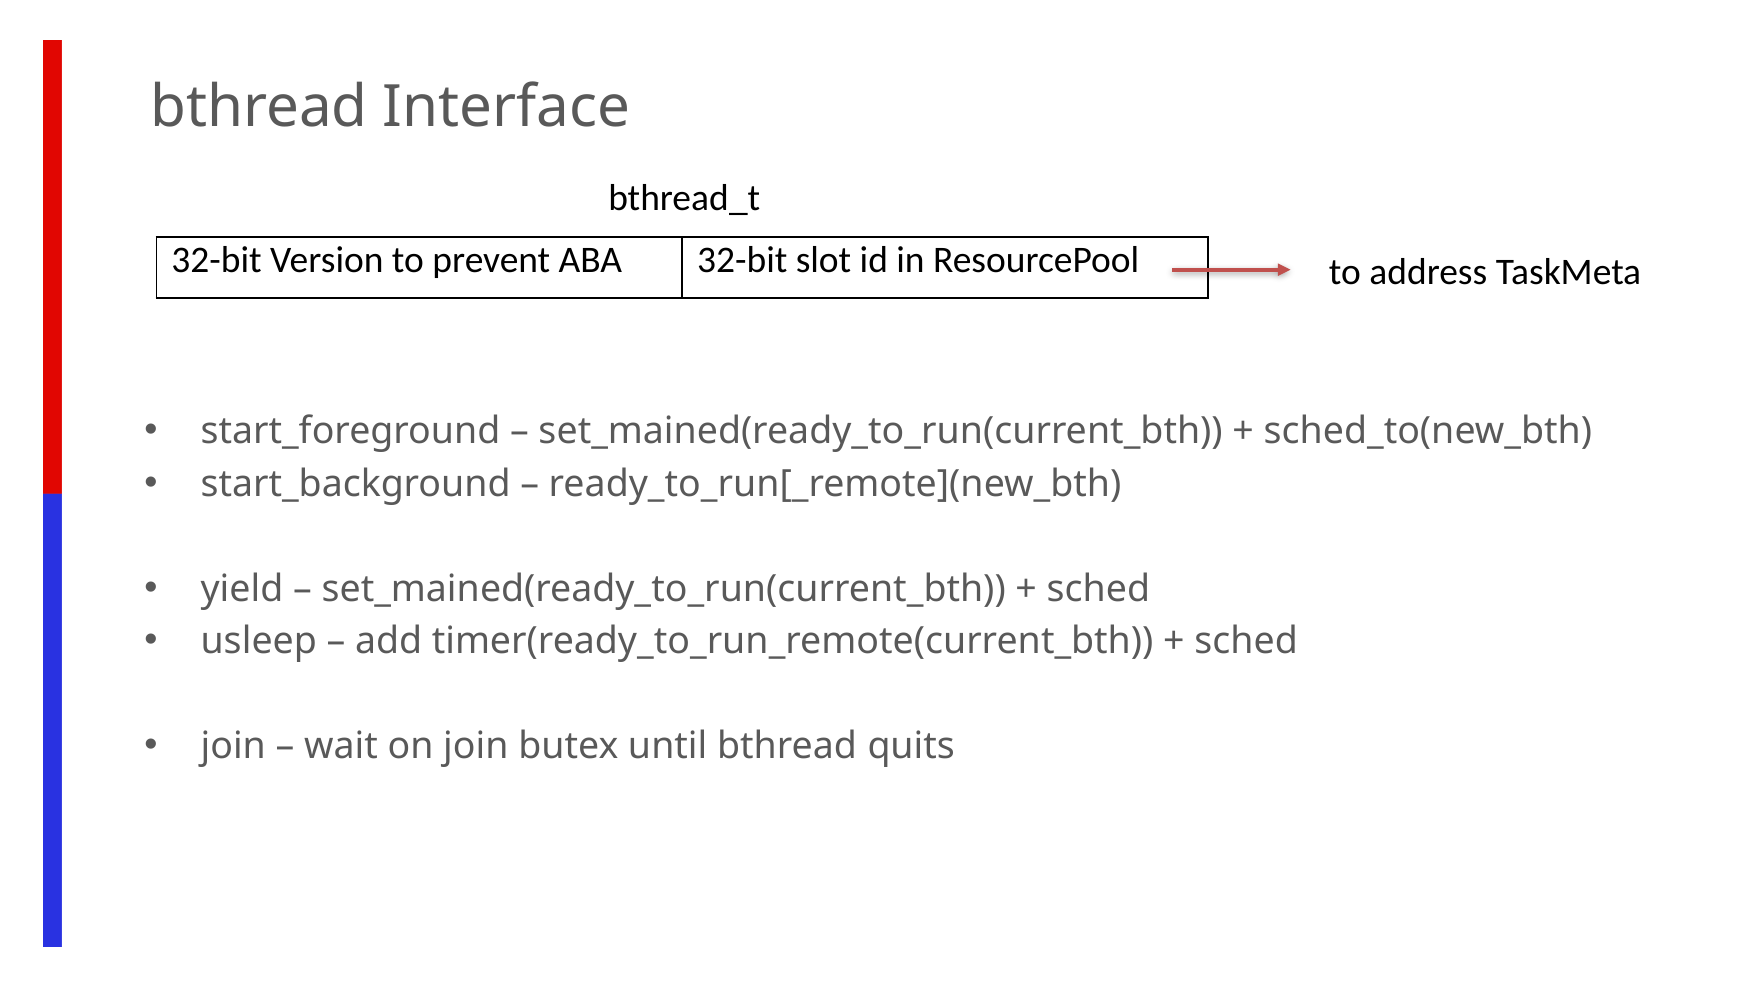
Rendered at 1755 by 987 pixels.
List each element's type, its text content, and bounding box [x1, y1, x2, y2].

list start_foreground – set_mained(ready_to_run(current_bth)) + sched_to(new_bth) start_background – ready_to_run[_remote](new_bth) yield – set_mained(ready_to_run(current_bth)) + sched usleep – add timer(ready_to_run_remote(current_bth)) + sched join – wait on join butex until bthread quits [129, 398, 1663, 987]
text_box bthread Interface [135, 60, 1657, 146]
table_header 32-bit Version to prevent ABA [157, 238, 681, 297]
table_header 32-bit slot id in ResourcePool [683, 238, 1207, 297]
picture [43, 40, 62, 947]
text_box to address TaskMeta [1314, 239, 1686, 299]
text_box bthread_t [593, 165, 783, 226]
